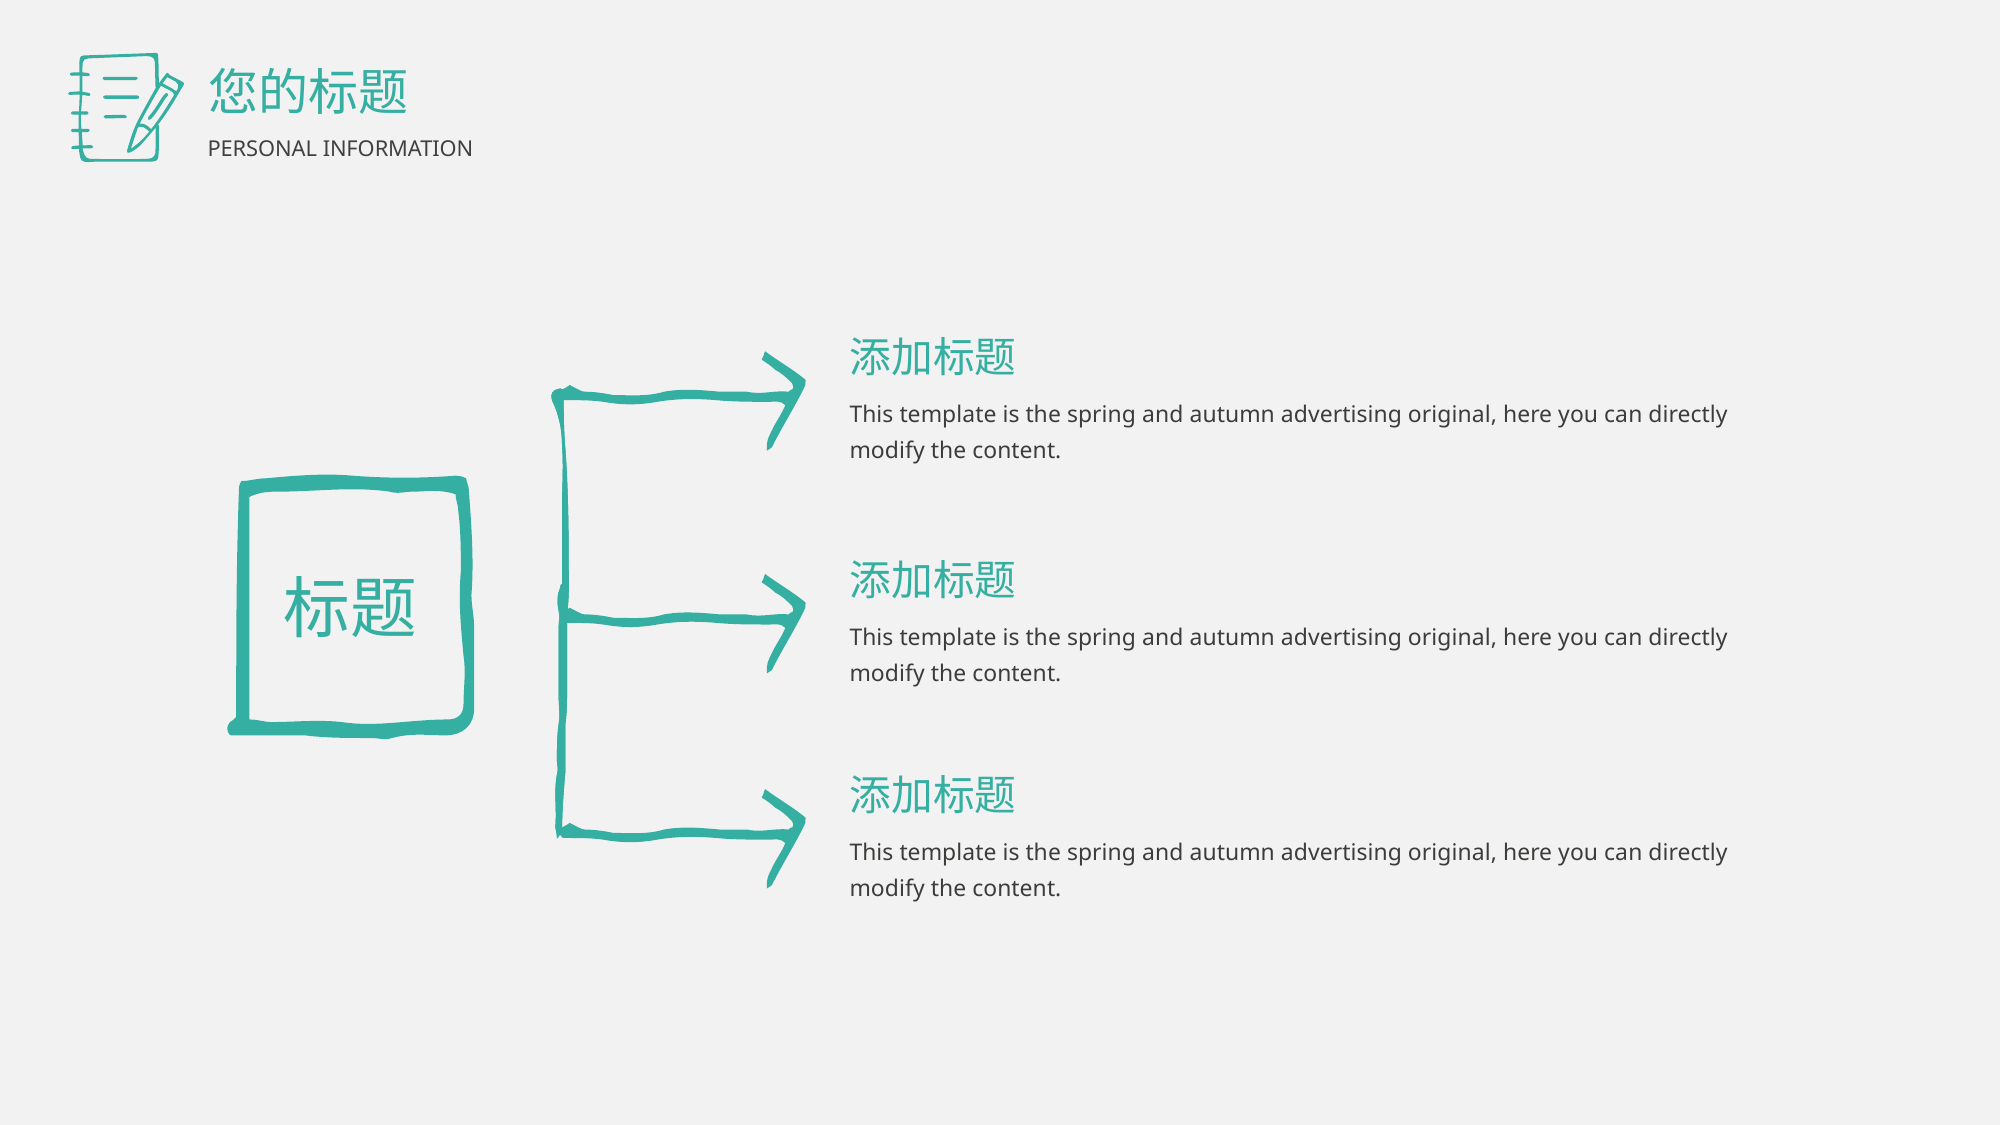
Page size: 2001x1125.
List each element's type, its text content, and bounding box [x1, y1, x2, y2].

text_box 标题 [268, 558, 432, 654]
text_box [559, 351, 806, 451]
text_box [551, 388, 569, 614]
text_box [555, 620, 568, 839]
text_box This template is the spring and autumn advertising original, here you can directly modify the content. [834, 384, 1779, 471]
text_box [559, 573, 806, 674]
text_box 添加标题 [834, 761, 1090, 821]
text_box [67, 52, 185, 163]
text_box 添加标题 [834, 323, 1090, 384]
text_box 添加标题 [834, 546, 1090, 606]
text_box [227, 474, 475, 740]
text_box This template is the spring and autumn advertising original, here you can directly modify the content. [834, 606, 1779, 693]
text_box This template is the spring and autumn advertising original, here you can directly modify the content. [834, 821, 1779, 909]
text_box PERSONAL INFORMATION [192, 119, 597, 169]
text_box 您的标题 [194, 52, 424, 119]
text_box [559, 789, 806, 889]
